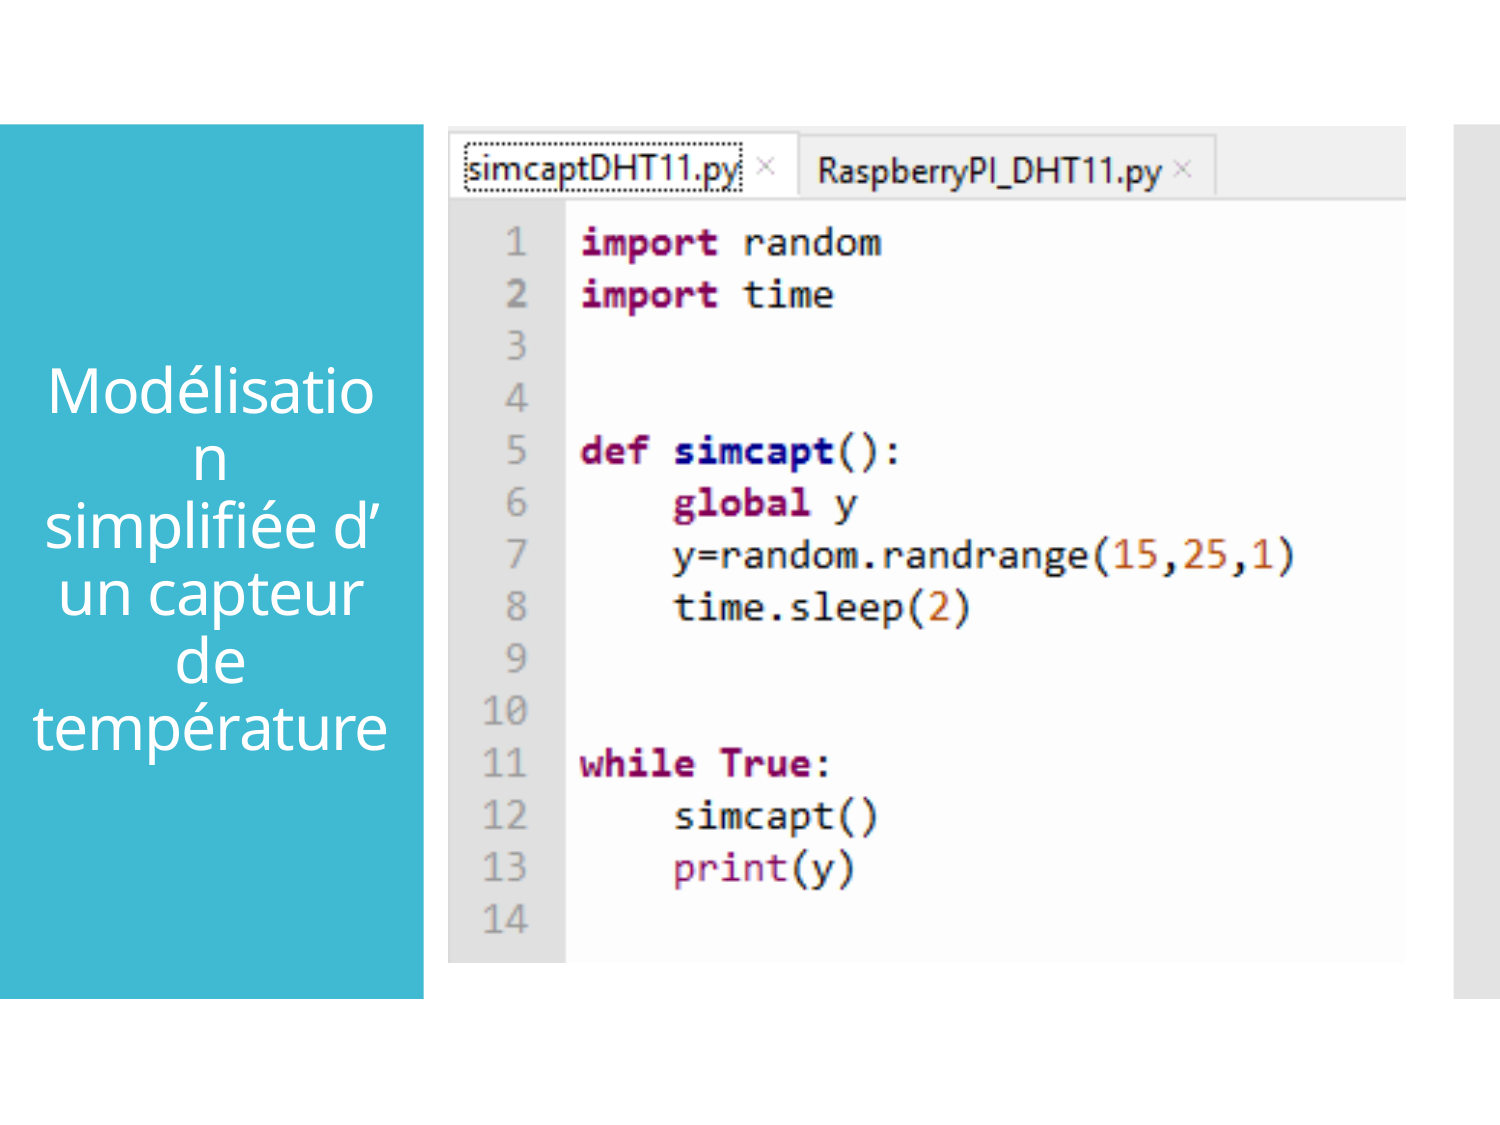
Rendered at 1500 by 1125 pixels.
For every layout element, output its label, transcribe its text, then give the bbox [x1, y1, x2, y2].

title Modélisation simplifiée d’un capteur de température [15, 184, 408, 940]
picture [448, 126, 1406, 963]
